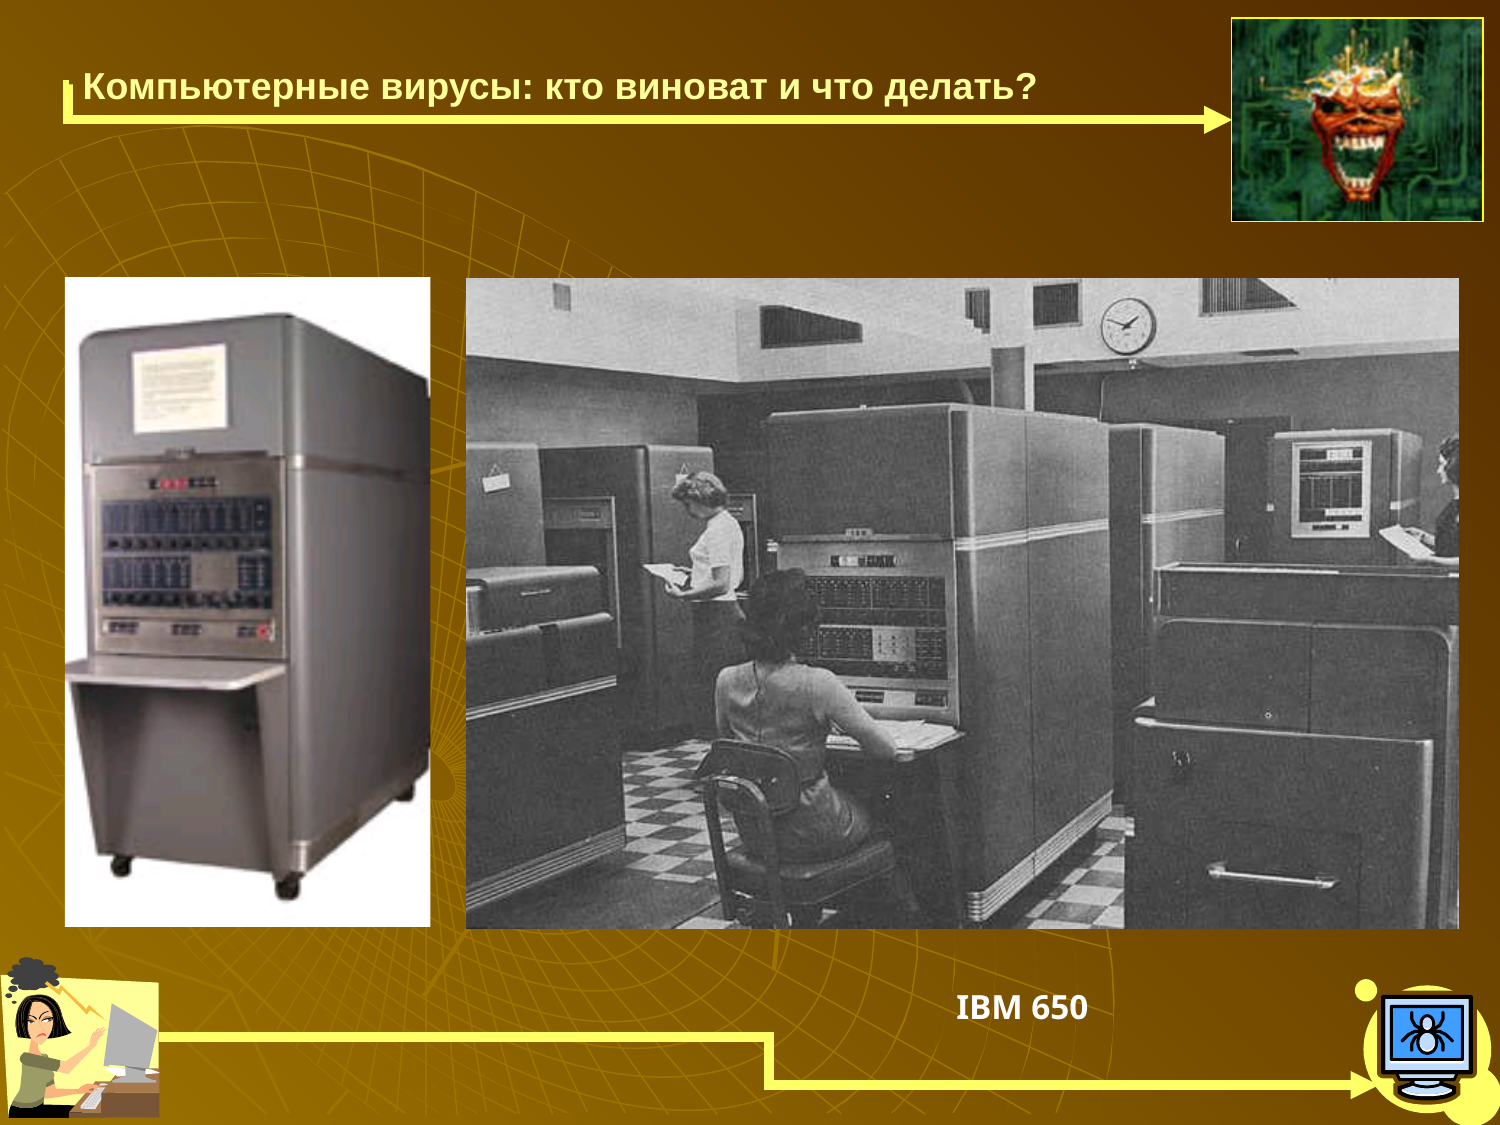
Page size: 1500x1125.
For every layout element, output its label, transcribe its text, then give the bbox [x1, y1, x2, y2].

text_box IBM 650 [941, 978, 1113, 1034]
picture [466, 277, 1459, 929]
picture [64, 276, 431, 927]
picture [1232, 19, 1482, 221]
